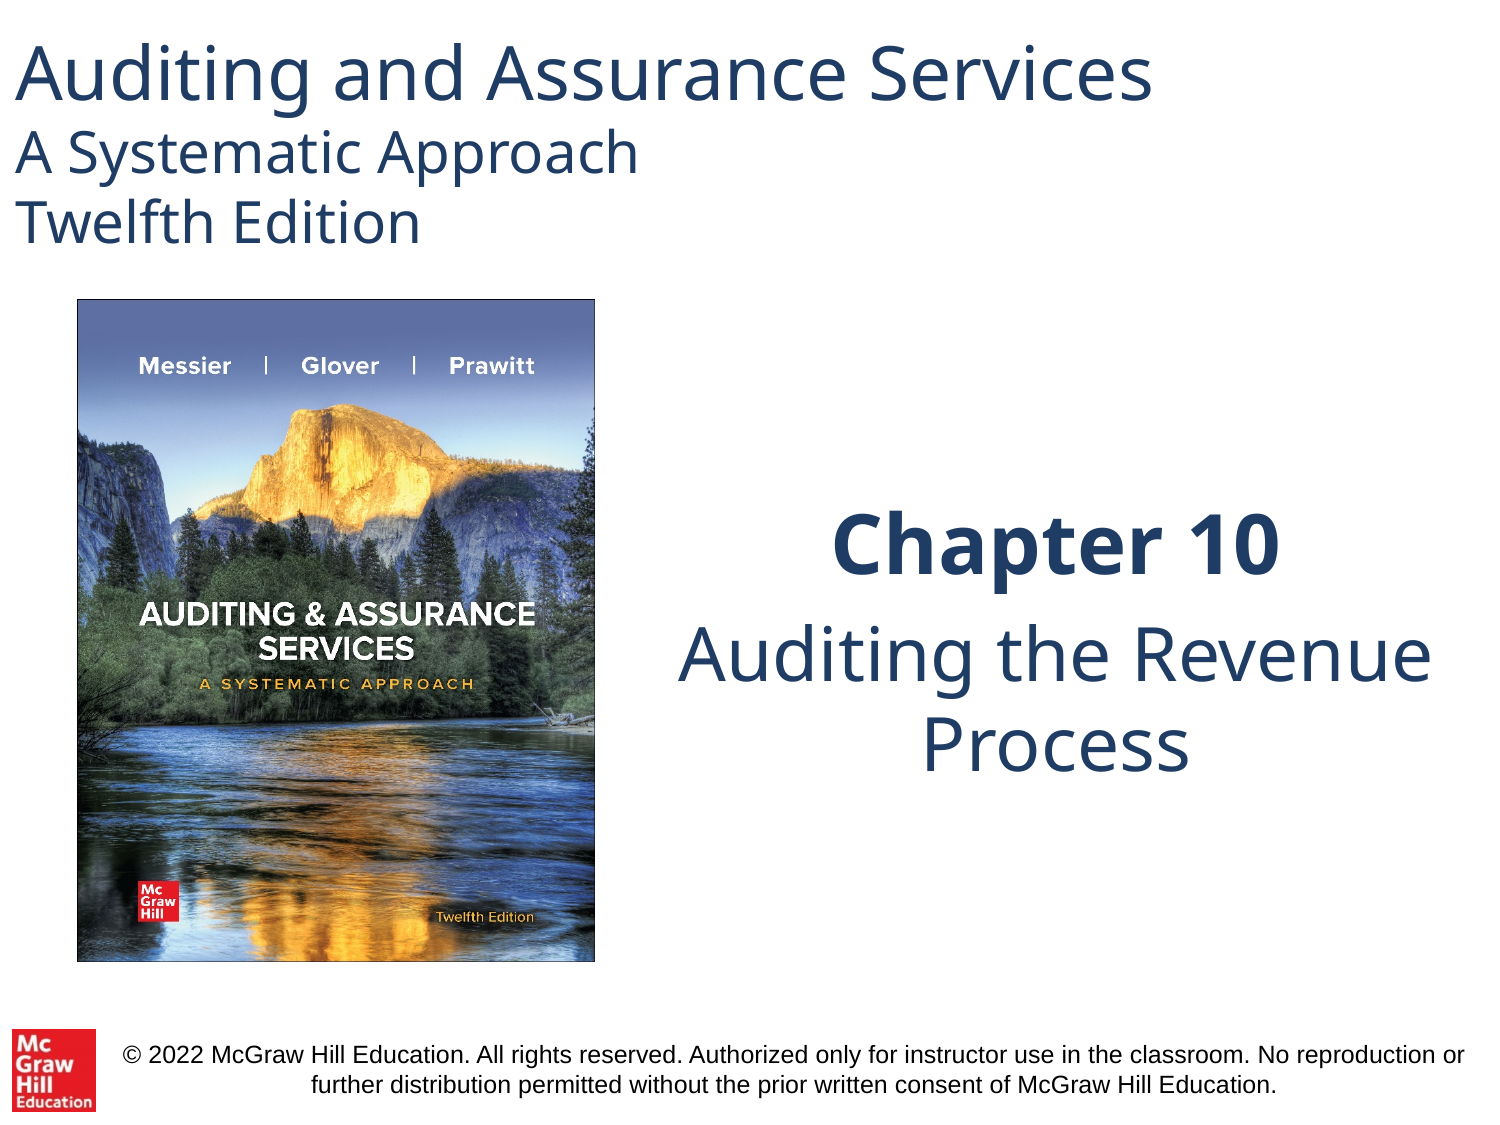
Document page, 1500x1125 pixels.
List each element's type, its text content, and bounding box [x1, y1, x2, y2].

subtitle Chapter 10 Auditing the Revenue Process [650, 340, 1463, 938]
picture [77, 299, 596, 962]
title Auditing and Assurance Services A Systematic Approach Twelfth Edition [0, 17, 1500, 275]
picture [12, 1028, 96, 1112]
list © 2022 McGraw Hill Education. All rights reserved. Authorized only for instructor use in the classroom. No reproduction or further distribution permitted without the prior written consent of McGraw Hill Education. [103, 1021, 1488, 1117]
